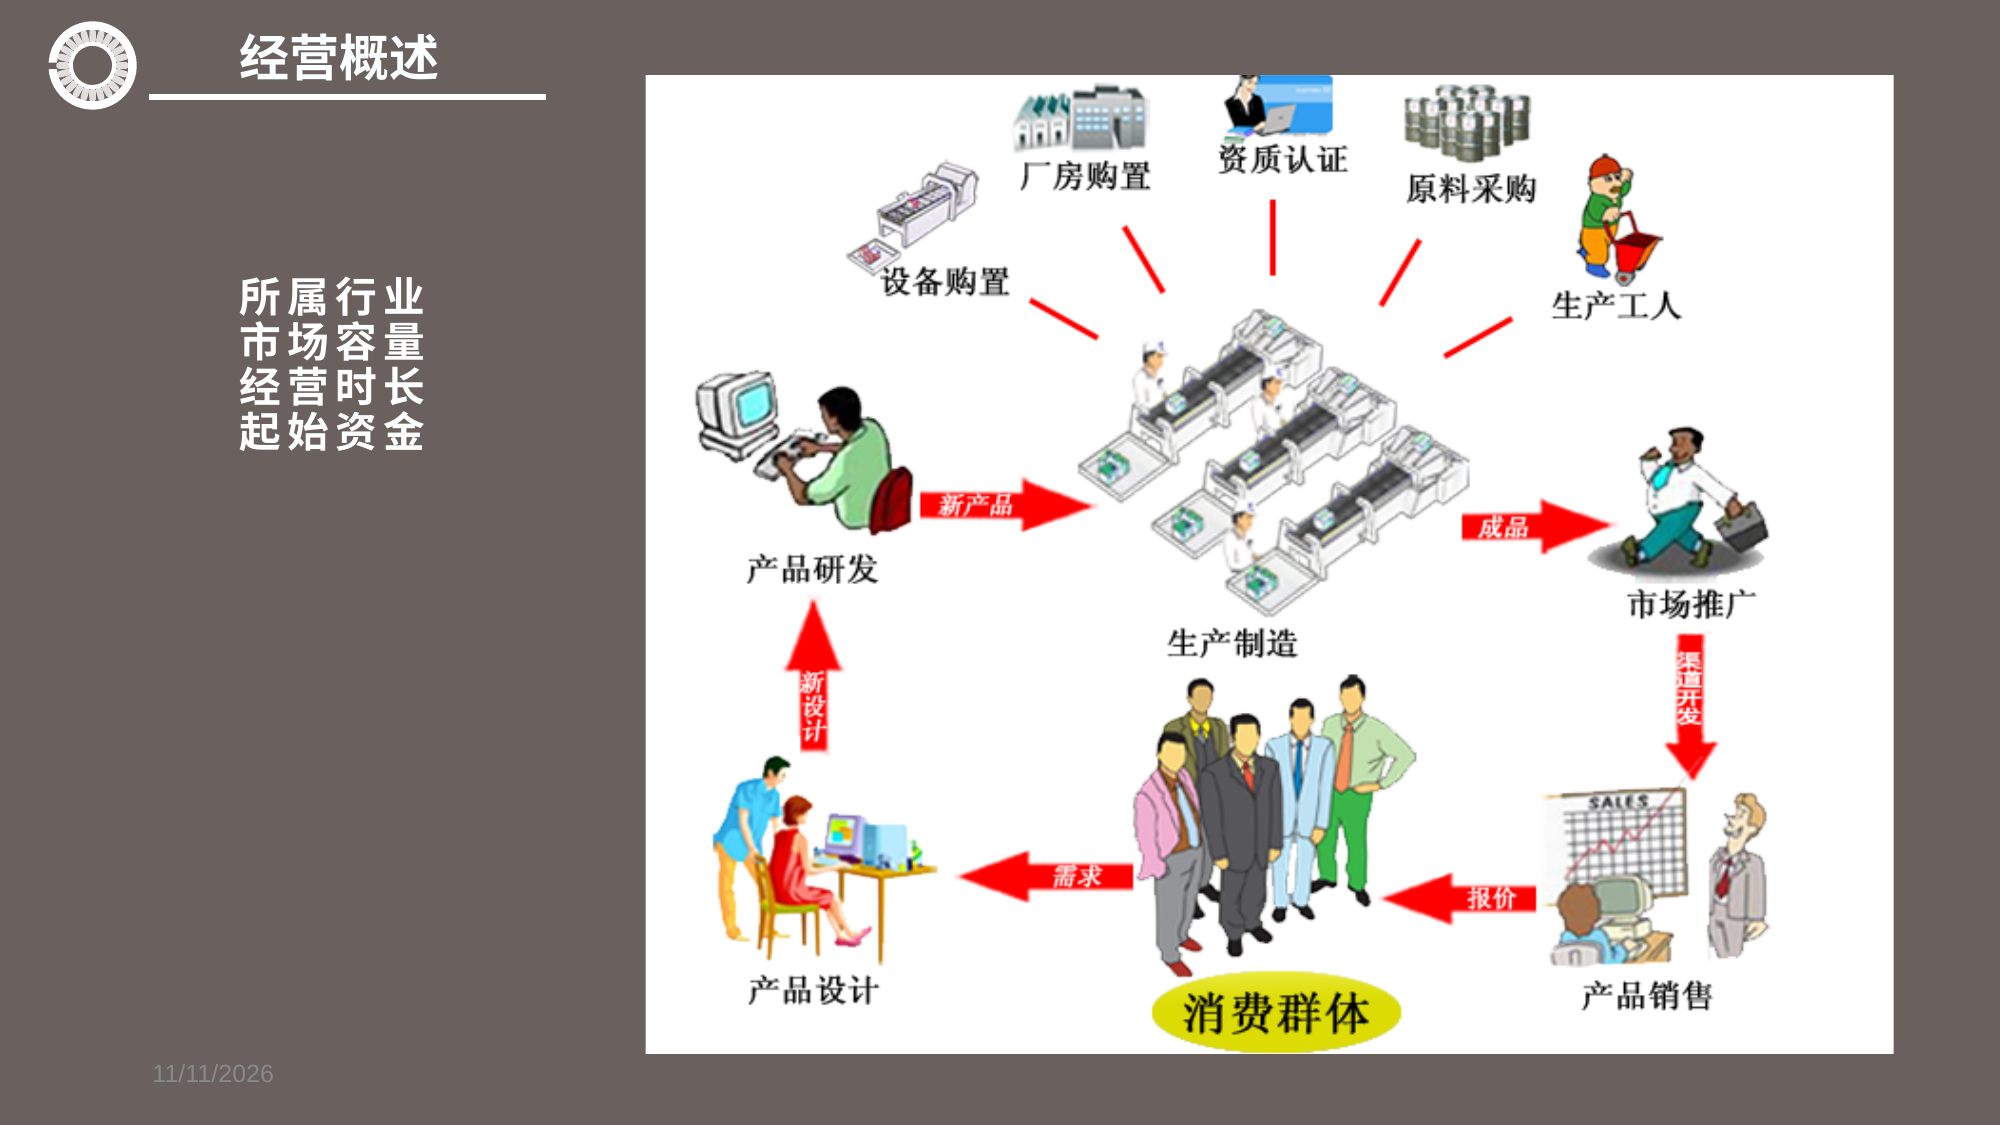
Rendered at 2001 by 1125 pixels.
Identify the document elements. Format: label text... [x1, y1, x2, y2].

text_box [48, 21, 137, 110]
title 所属行业 市场容量 经营时长 起始资金 [74, 270, 640, 465]
text_box 经营概述 [142, 31, 564, 89]
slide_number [137, 1042, 588, 1103]
picture [645, 75, 1894, 1054]
